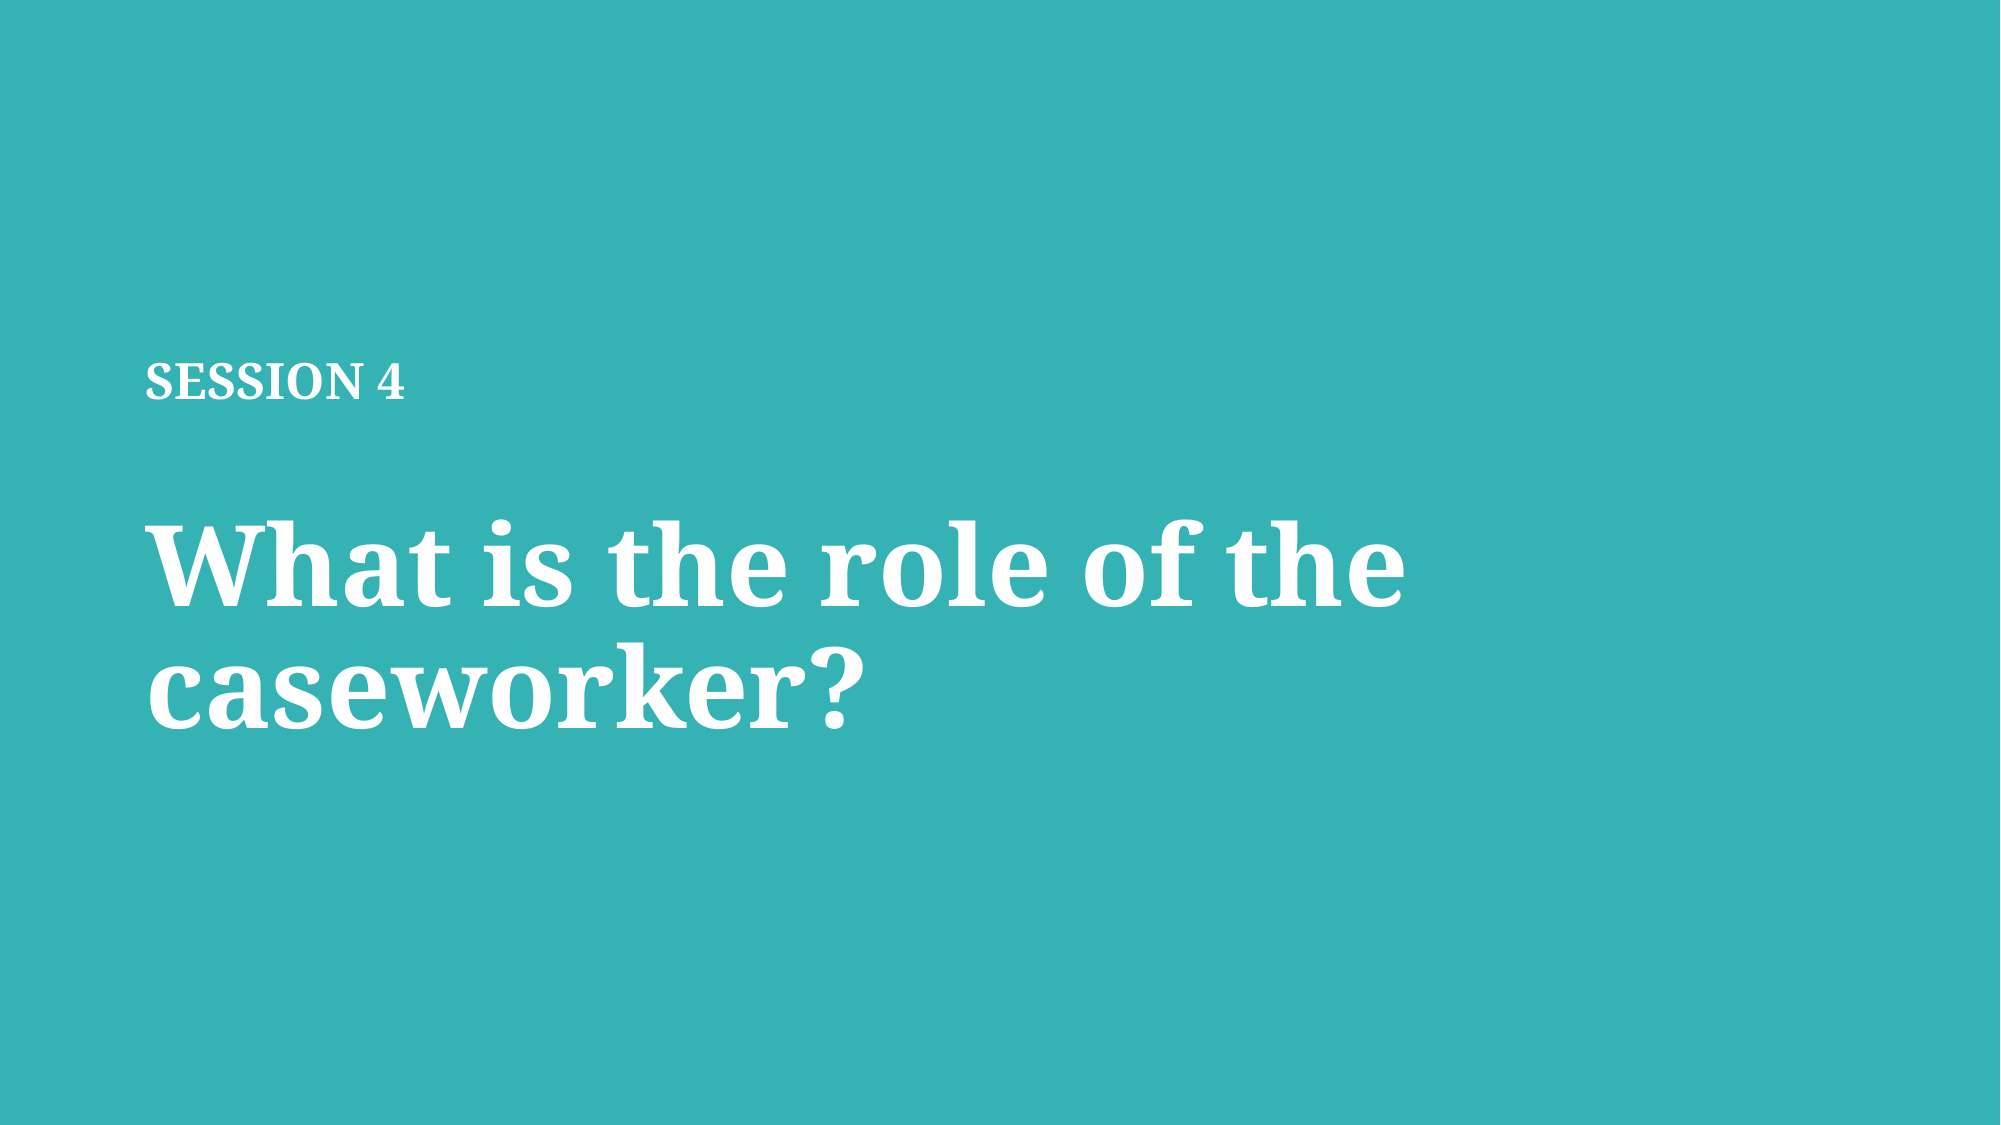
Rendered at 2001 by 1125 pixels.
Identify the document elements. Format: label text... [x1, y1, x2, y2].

text_box SESSION 4 What is the role of the caseworker? [130, 508, 1792, 601]
